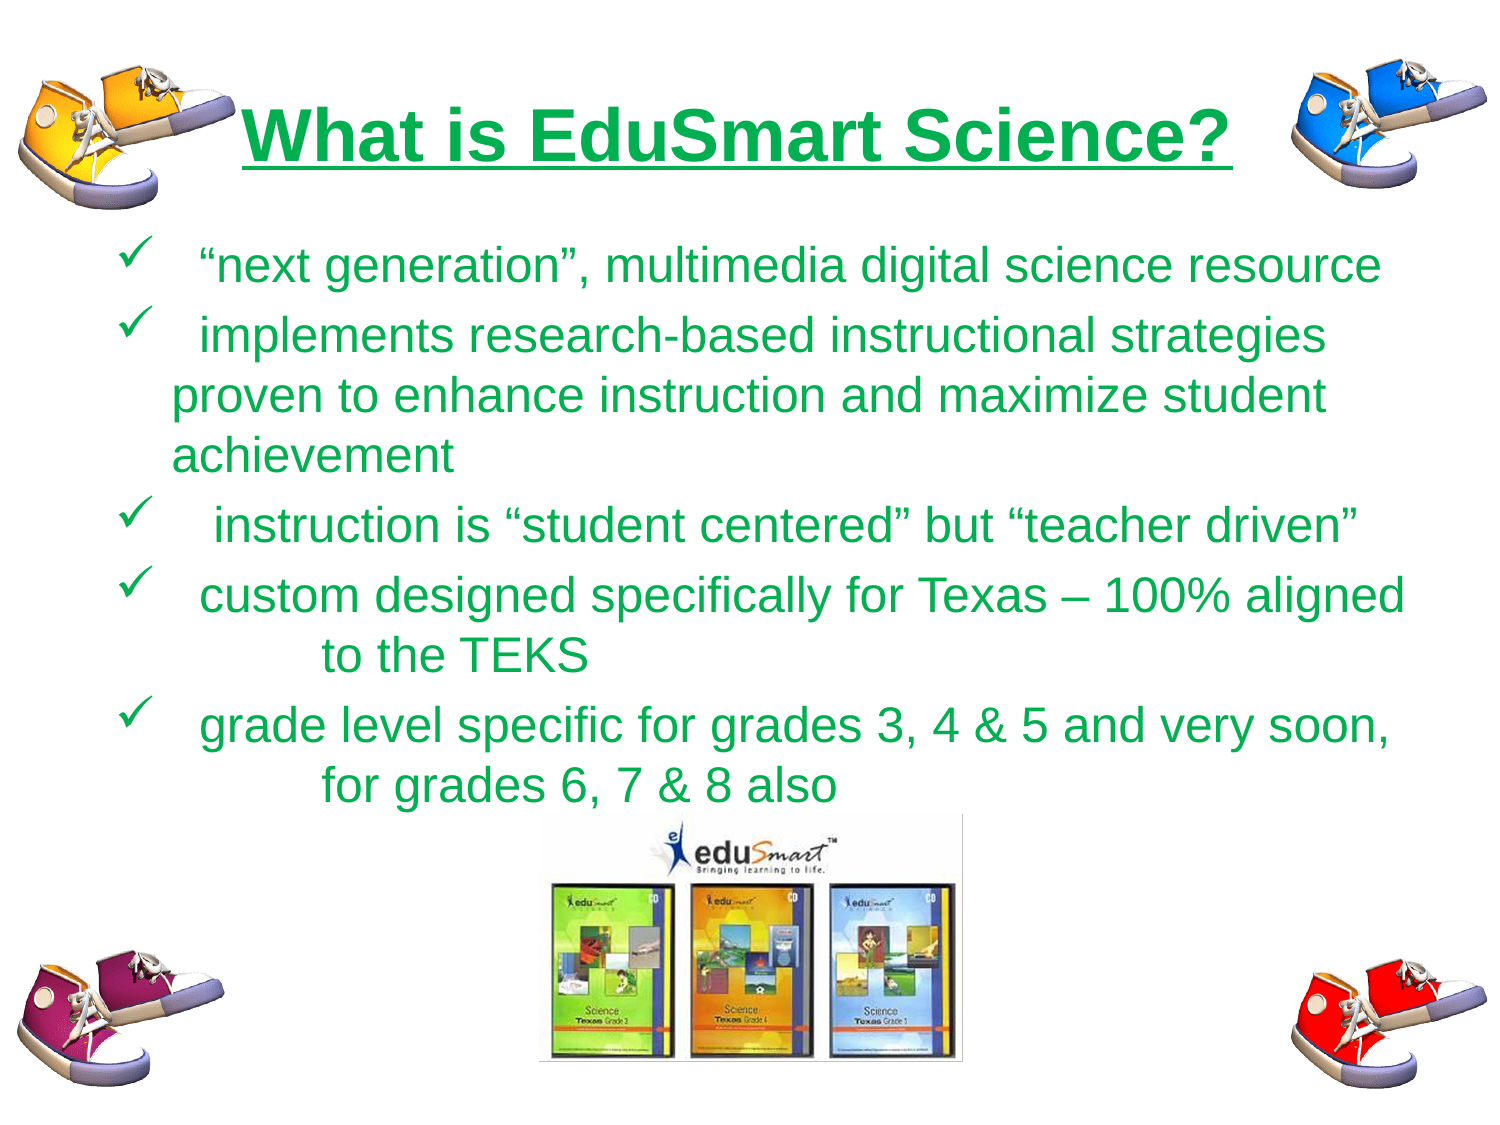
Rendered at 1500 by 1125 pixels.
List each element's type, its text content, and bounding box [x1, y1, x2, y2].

picture [1275, 0, 1500, 225]
list “next generation”, multimedia digital science resource implements research-based instructional strategies proven to enhance instruction and maximize student achievement instruction is “student centered” but “teacher driven” custom designed specifically for Texas – 100% aligned to the TEKS grade level specific for grades 3, 4 & 5 and very soon, for grades 6, 7 & 8 also [99, 224, 1463, 901]
picture [1275, 899, 1500, 1125]
title What is EduSmart Science? [99, 37, 1376, 224]
picture [537, 812, 963, 1062]
picture [0, 0, 250, 250]
picture [0, 887, 238, 1125]
